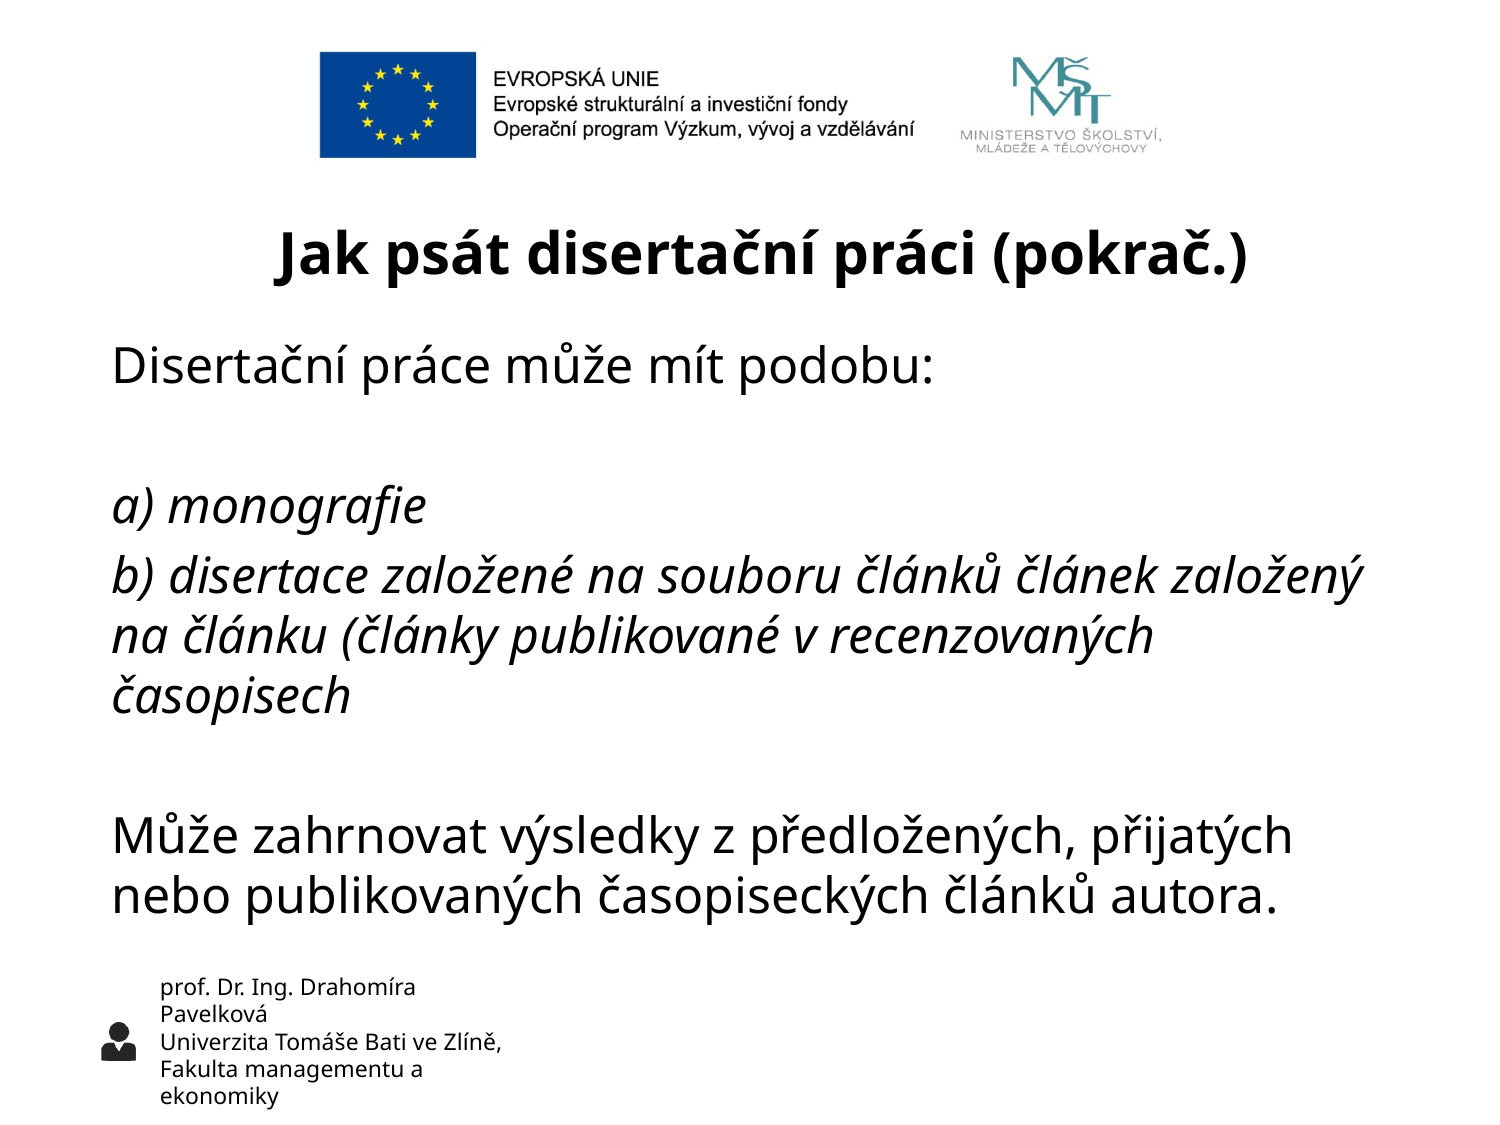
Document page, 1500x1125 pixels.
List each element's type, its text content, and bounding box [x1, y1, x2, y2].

footer prof. Dr. Ing. Drahomíra Pavelková Univerzita Tomáše Bati ve Zlíně, Fakulta managementu a ekonomiky [145, 999, 526, 1083]
picture [101, 1021, 136, 1062]
picture [267, 0, 1213, 210]
title Jak psát disertační práci (pokrač.) [101, 184, 1425, 318]
list Disertační práce může mít podobu: a) monografie b) disertace založené na souboru článků článek založený na článku (články publikované v recenzovaných časopisech Může zahrnovat výsledky z předložených, přijatých nebo publikovaných časopiseckých článků autora. [96, 326, 1384, 1014]
